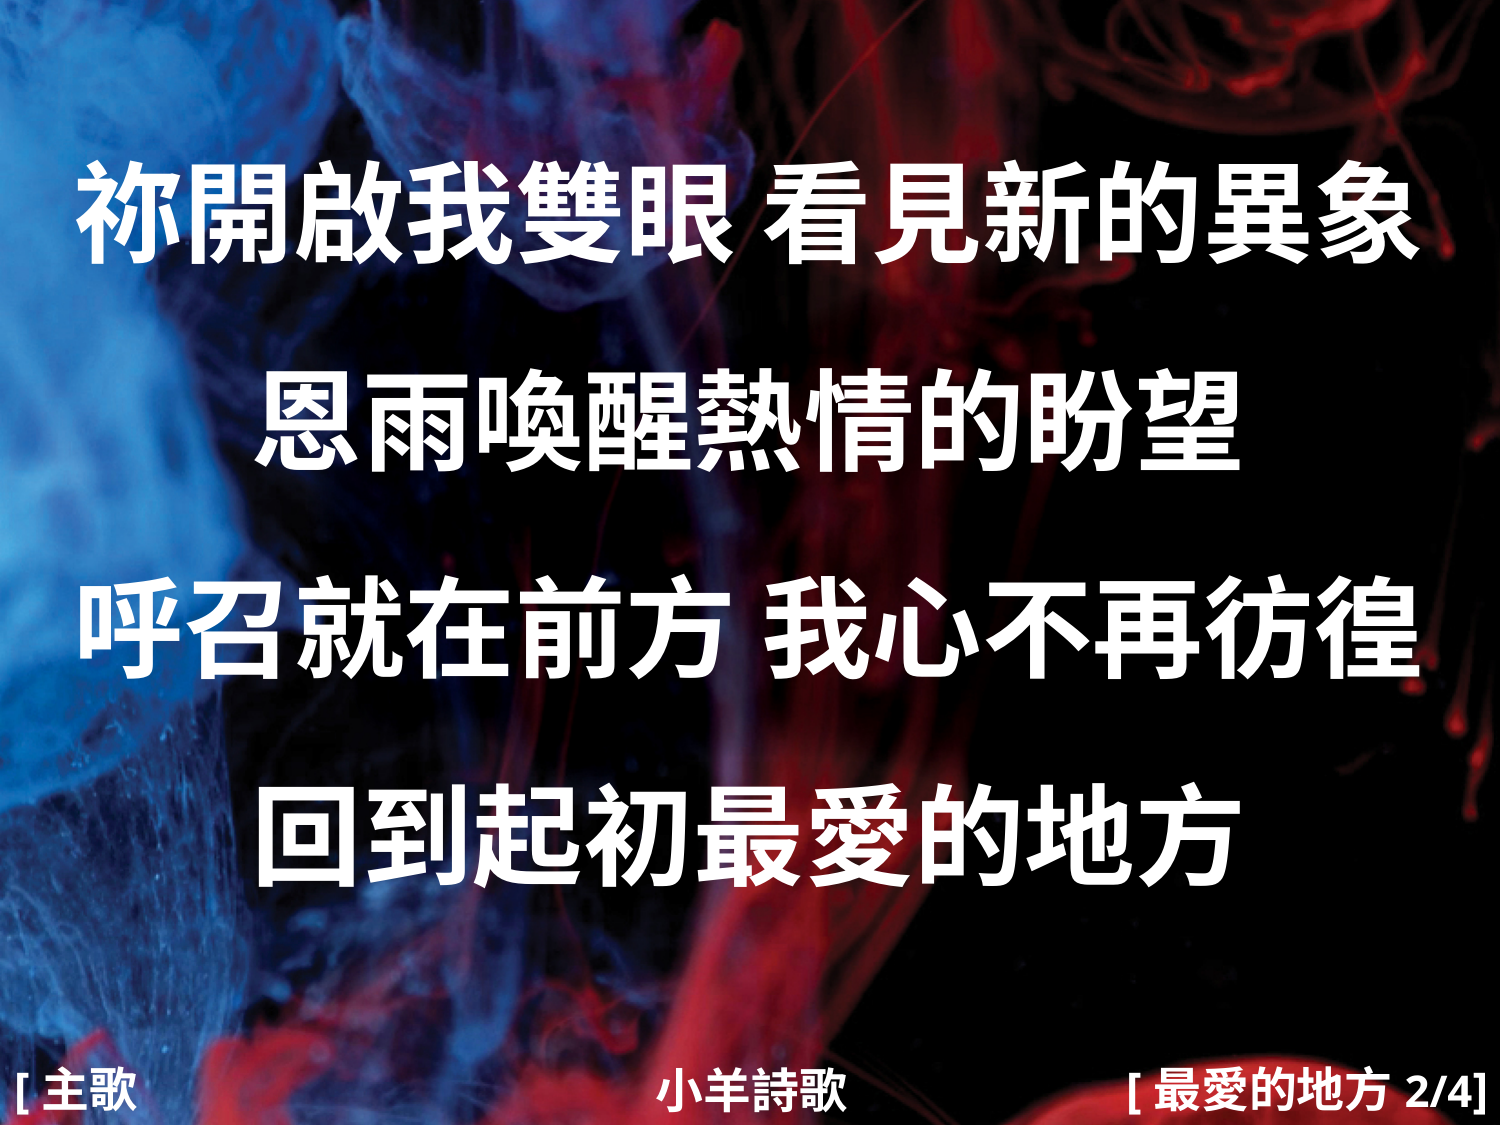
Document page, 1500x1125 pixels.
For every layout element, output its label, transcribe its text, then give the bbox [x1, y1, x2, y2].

text_box [主歌2] [0, 1051, 205, 1125]
subtitle 小羊詩歌 [205, 1053, 1031, 1125]
picture [0, 0, 1500, 1053]
text_box 祢開啟我雙眼 看見新的異象 恩雨喚醒熱情的盼望 呼召就在前方 我心不再彷徨 回到起初最愛的地方 [0, 137, 1499, 931]
text_box [最愛的地方2/4] [1031, 1052, 1500, 1125]
